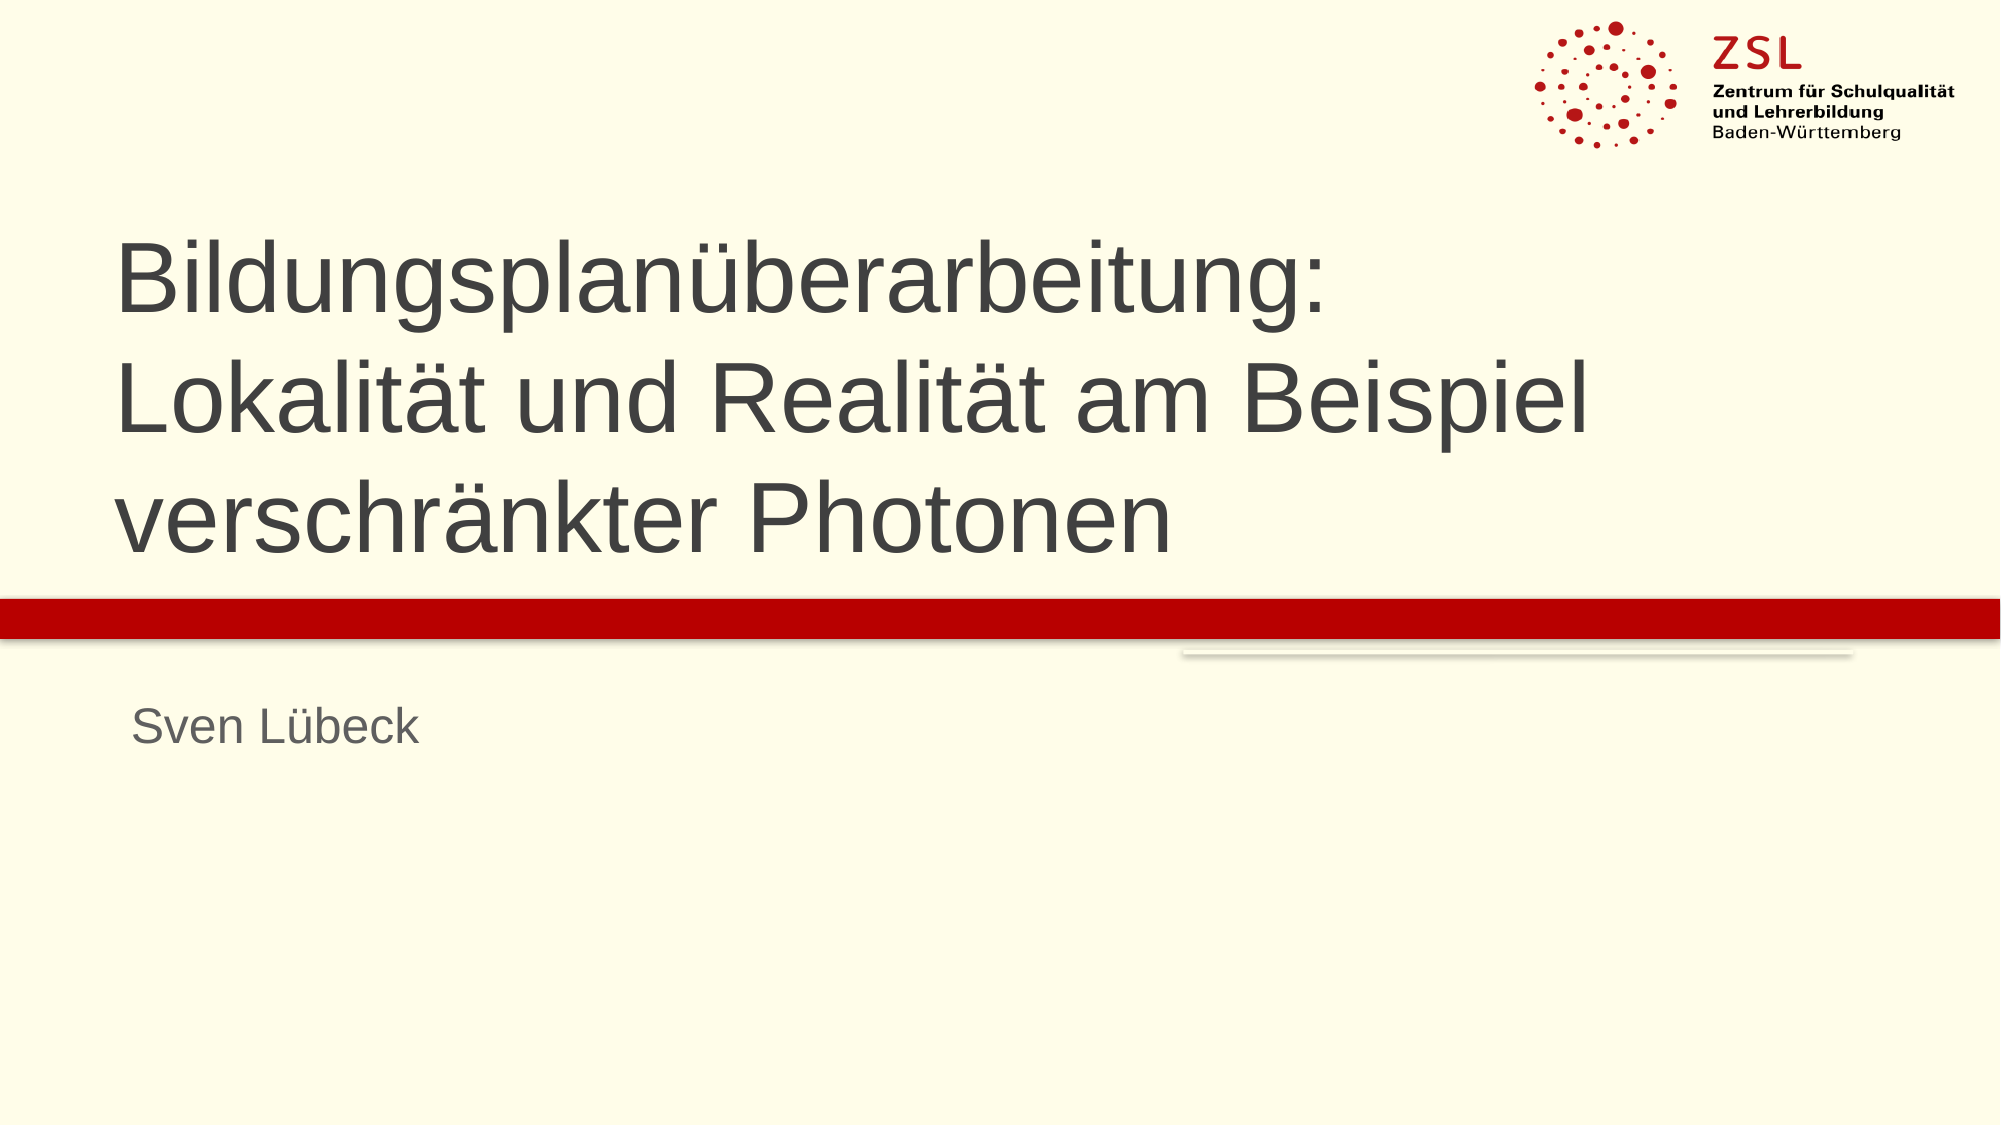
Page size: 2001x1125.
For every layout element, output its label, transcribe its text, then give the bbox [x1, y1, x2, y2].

subtitle Sven Lübeck [105, 685, 1185, 835]
picture [1533, 19, 1958, 149]
title Bildungsplanüberarbeitung: Lokalität und Realität am Beispiel verschränkter Photonen [99, 349, 1923, 580]
